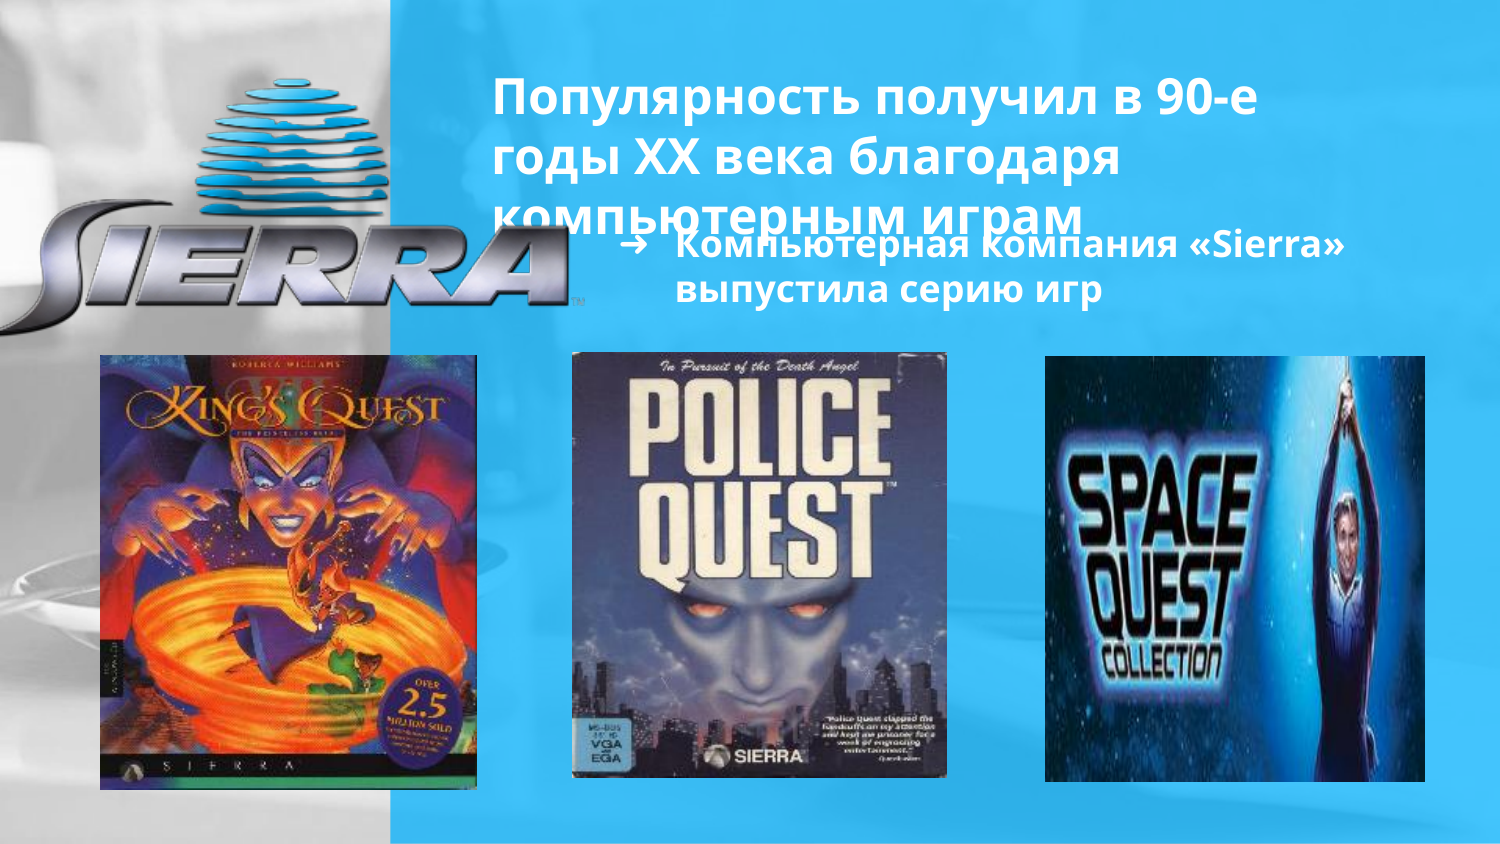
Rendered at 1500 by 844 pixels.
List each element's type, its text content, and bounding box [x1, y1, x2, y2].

list Компьютерная компания «Sierra» выпустила серию игр [641, 204, 1449, 356]
title Популярность получил в 90-е годы XX века благодаря компьютерным играм [641, 49, 1415, 174]
picture [0, 0, 1500, 844]
